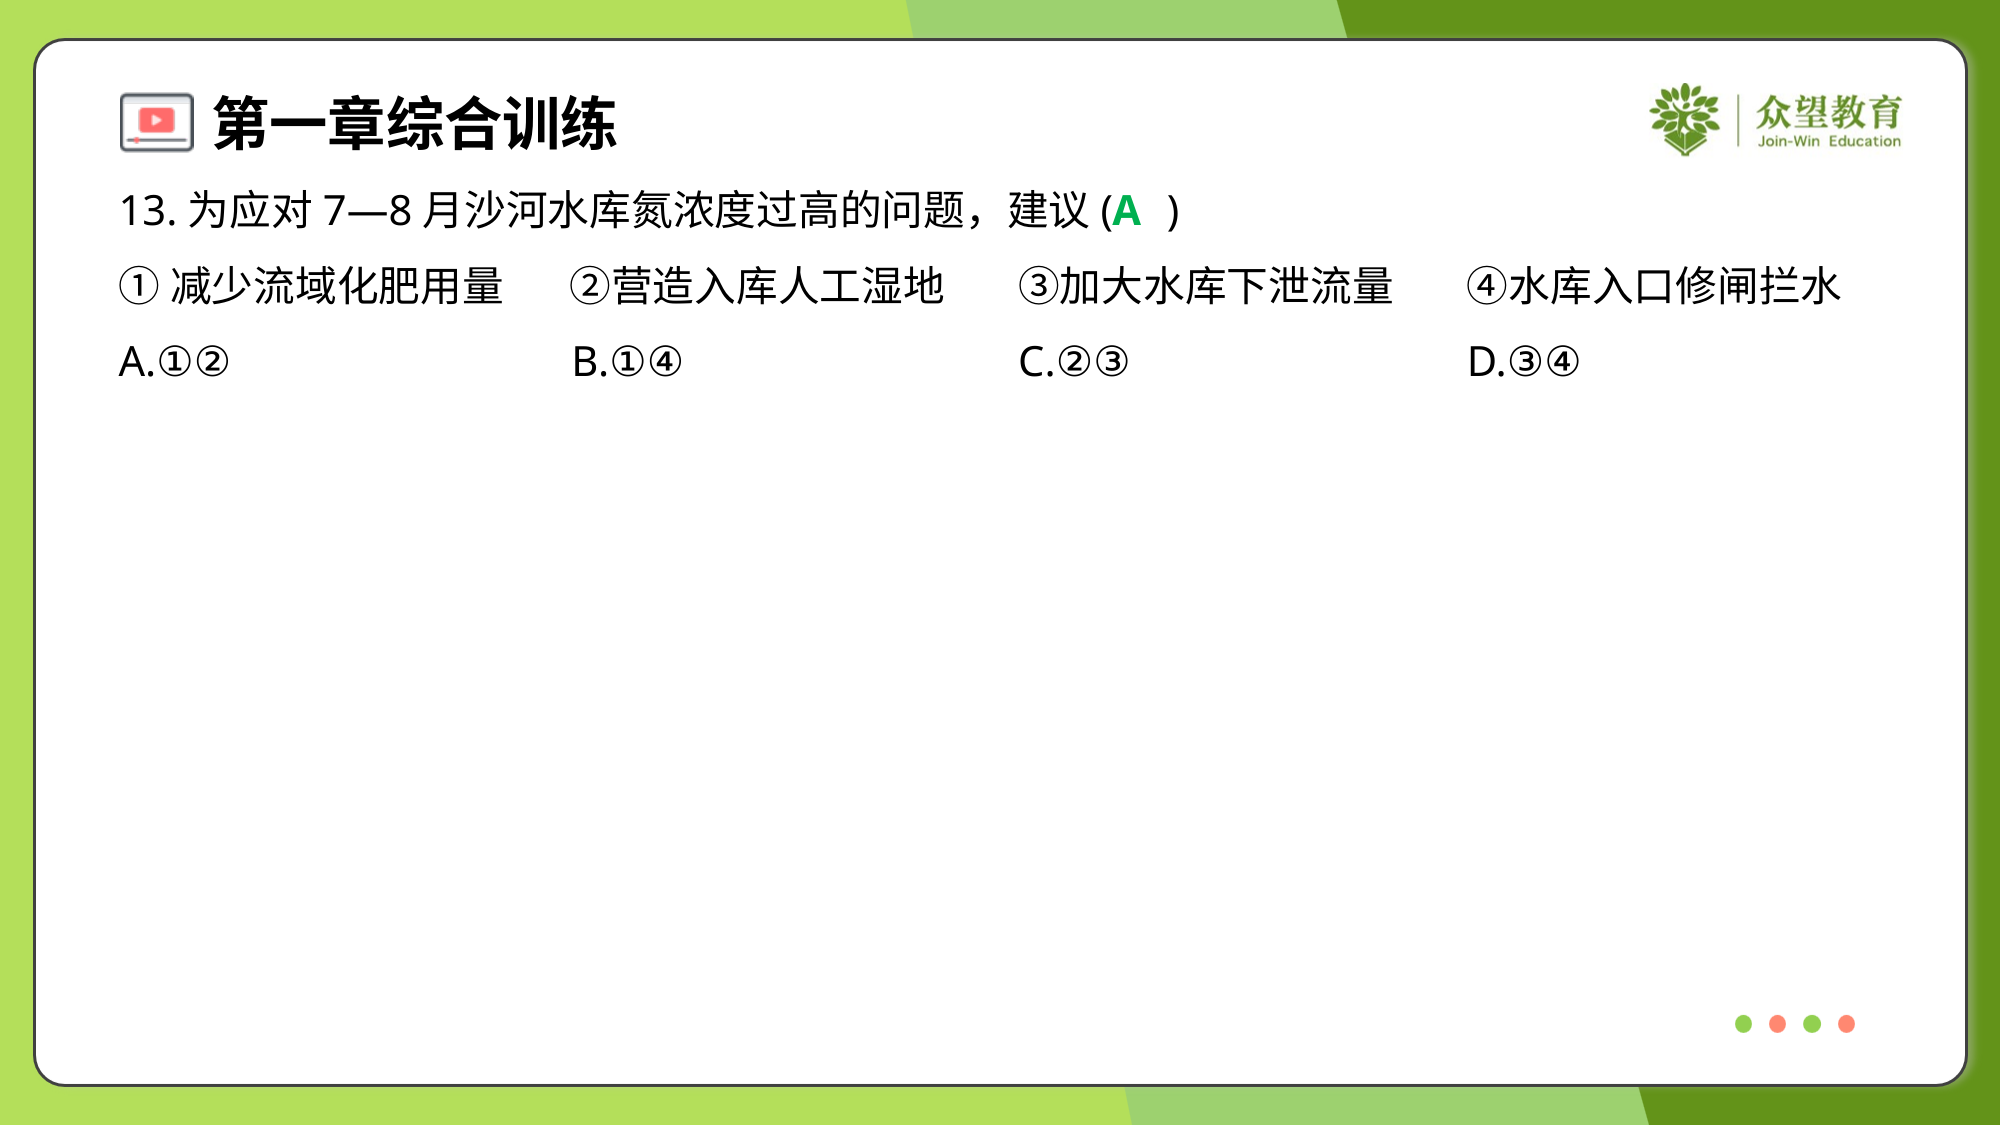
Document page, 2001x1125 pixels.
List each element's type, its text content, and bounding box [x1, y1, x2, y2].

text_box 13.为应对7—8月沙河水库氮浓度过高的问题，建议( ) [1158, 158, 1883, 226]
text_box ①减少流域化肥用量 ②营造入库人工湿地 ③加大水库下泄流量 ④水库入口修闸拦水 [118, 234, 1883, 302]
text_box 13.为应对7—8月沙河水库氮浓度过高的问题，建议( ) [118, 158, 1096, 226]
text_box A.①② B.①④ C.②③ D.③④ [118, 309, 1883, 377]
picture [0, 0, 2000, 1125]
text_box A [1096, 158, 1158, 226]
